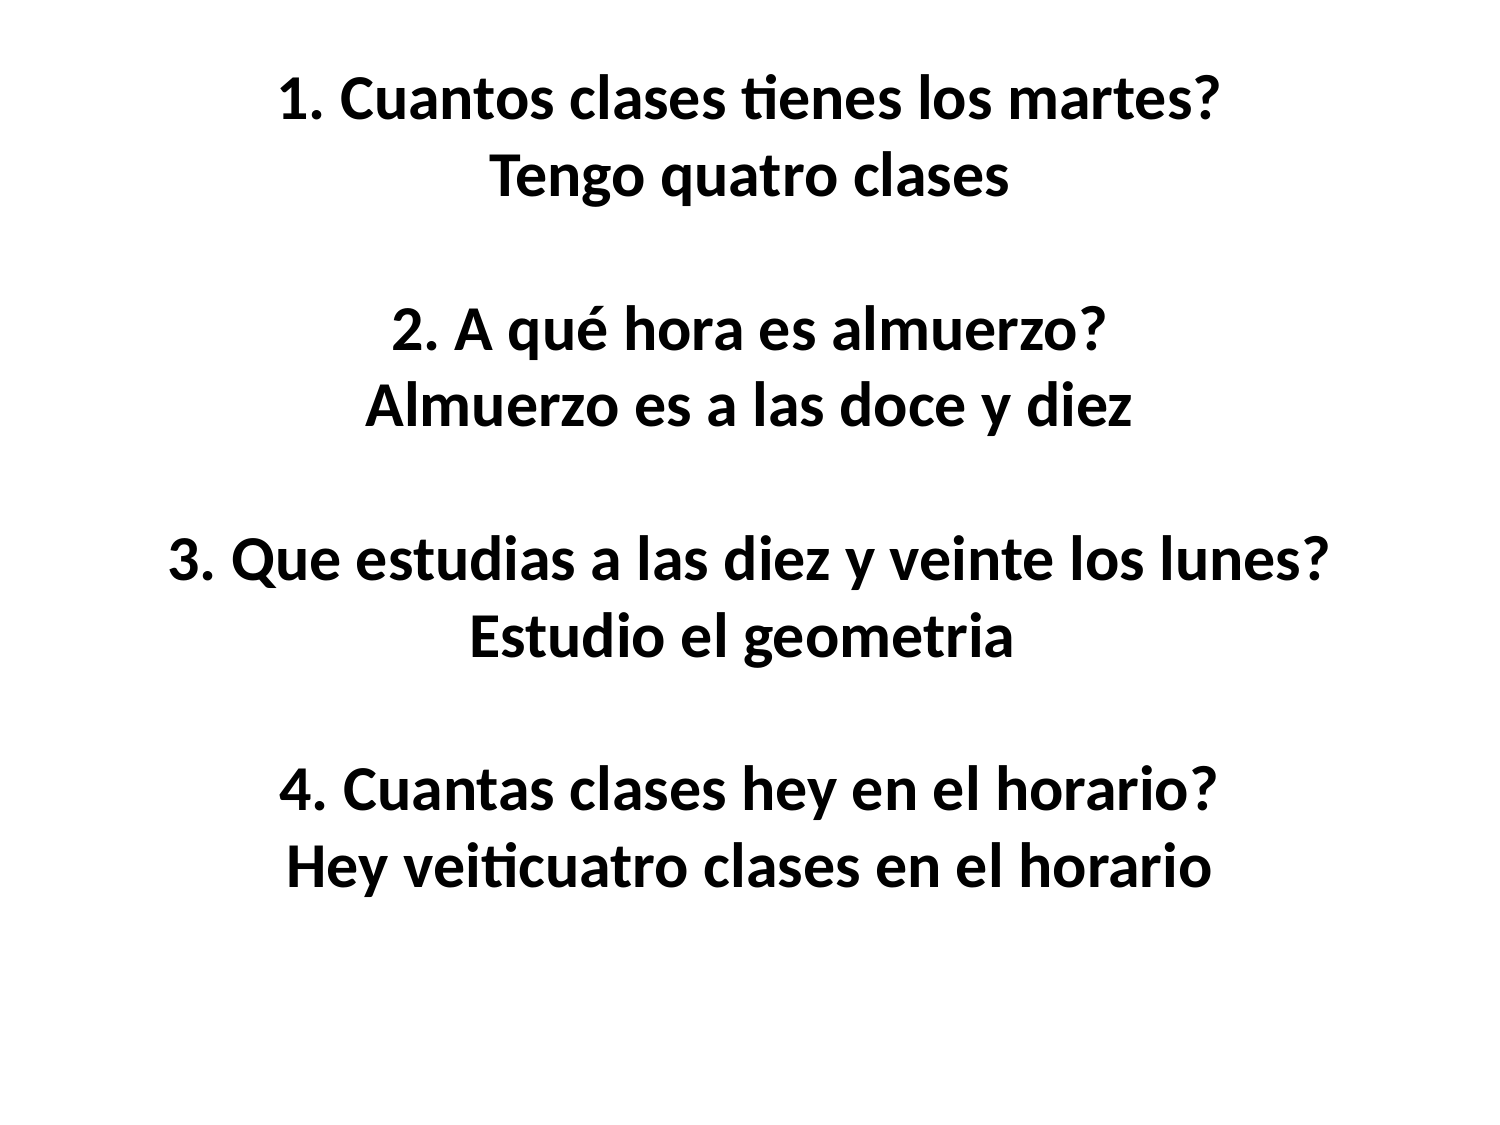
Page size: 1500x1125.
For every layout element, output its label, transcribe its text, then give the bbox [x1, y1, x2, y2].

title 1. Cuantos clases tienes los martes? Tengo quatro clases 2. A qué hora es almuerzo? Almuerzo es a las doce y diez 3. Que estudias a las diez y veinte los lunes? Estudio el geometria 4. Cuantas clases hey en el horario? Hey veiticuatro clases en el horario [75, 45, 1425, 1065]
